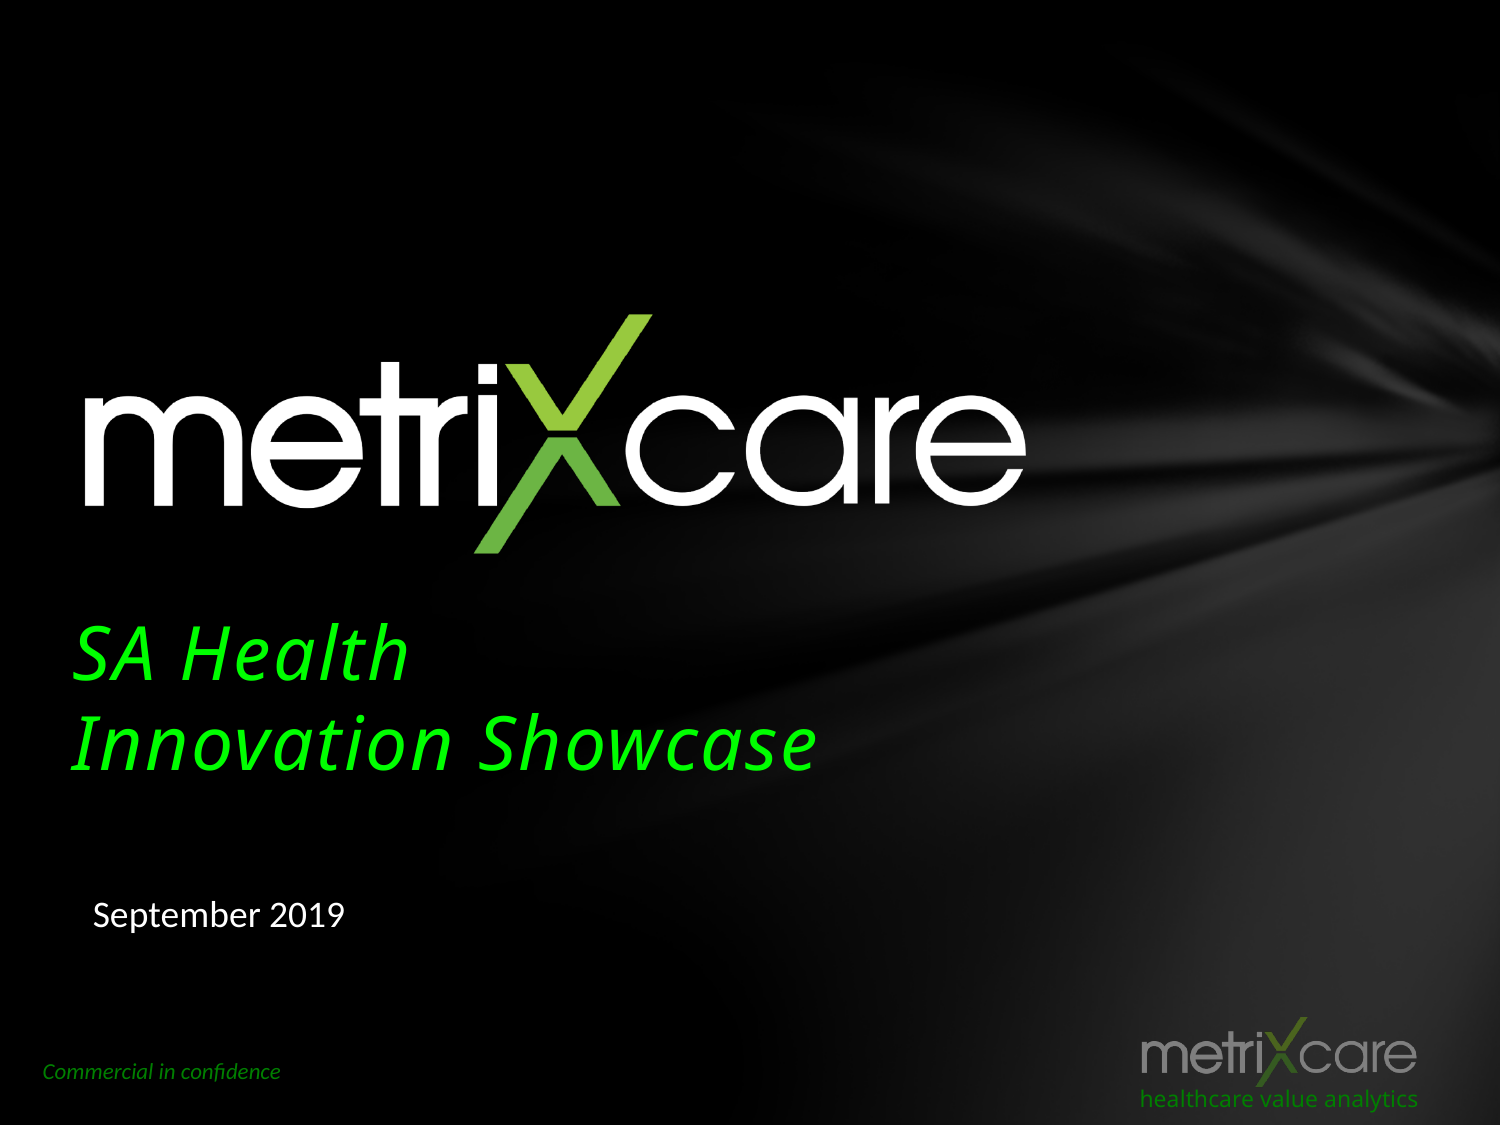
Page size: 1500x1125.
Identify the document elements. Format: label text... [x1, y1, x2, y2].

text_box September 2019 [78, 882, 361, 943]
picture [1118, 1011, 1440, 1094]
subtitle SA Health Innovation Showcase [57, 597, 1010, 823]
picture [5, 294, 1108, 575]
